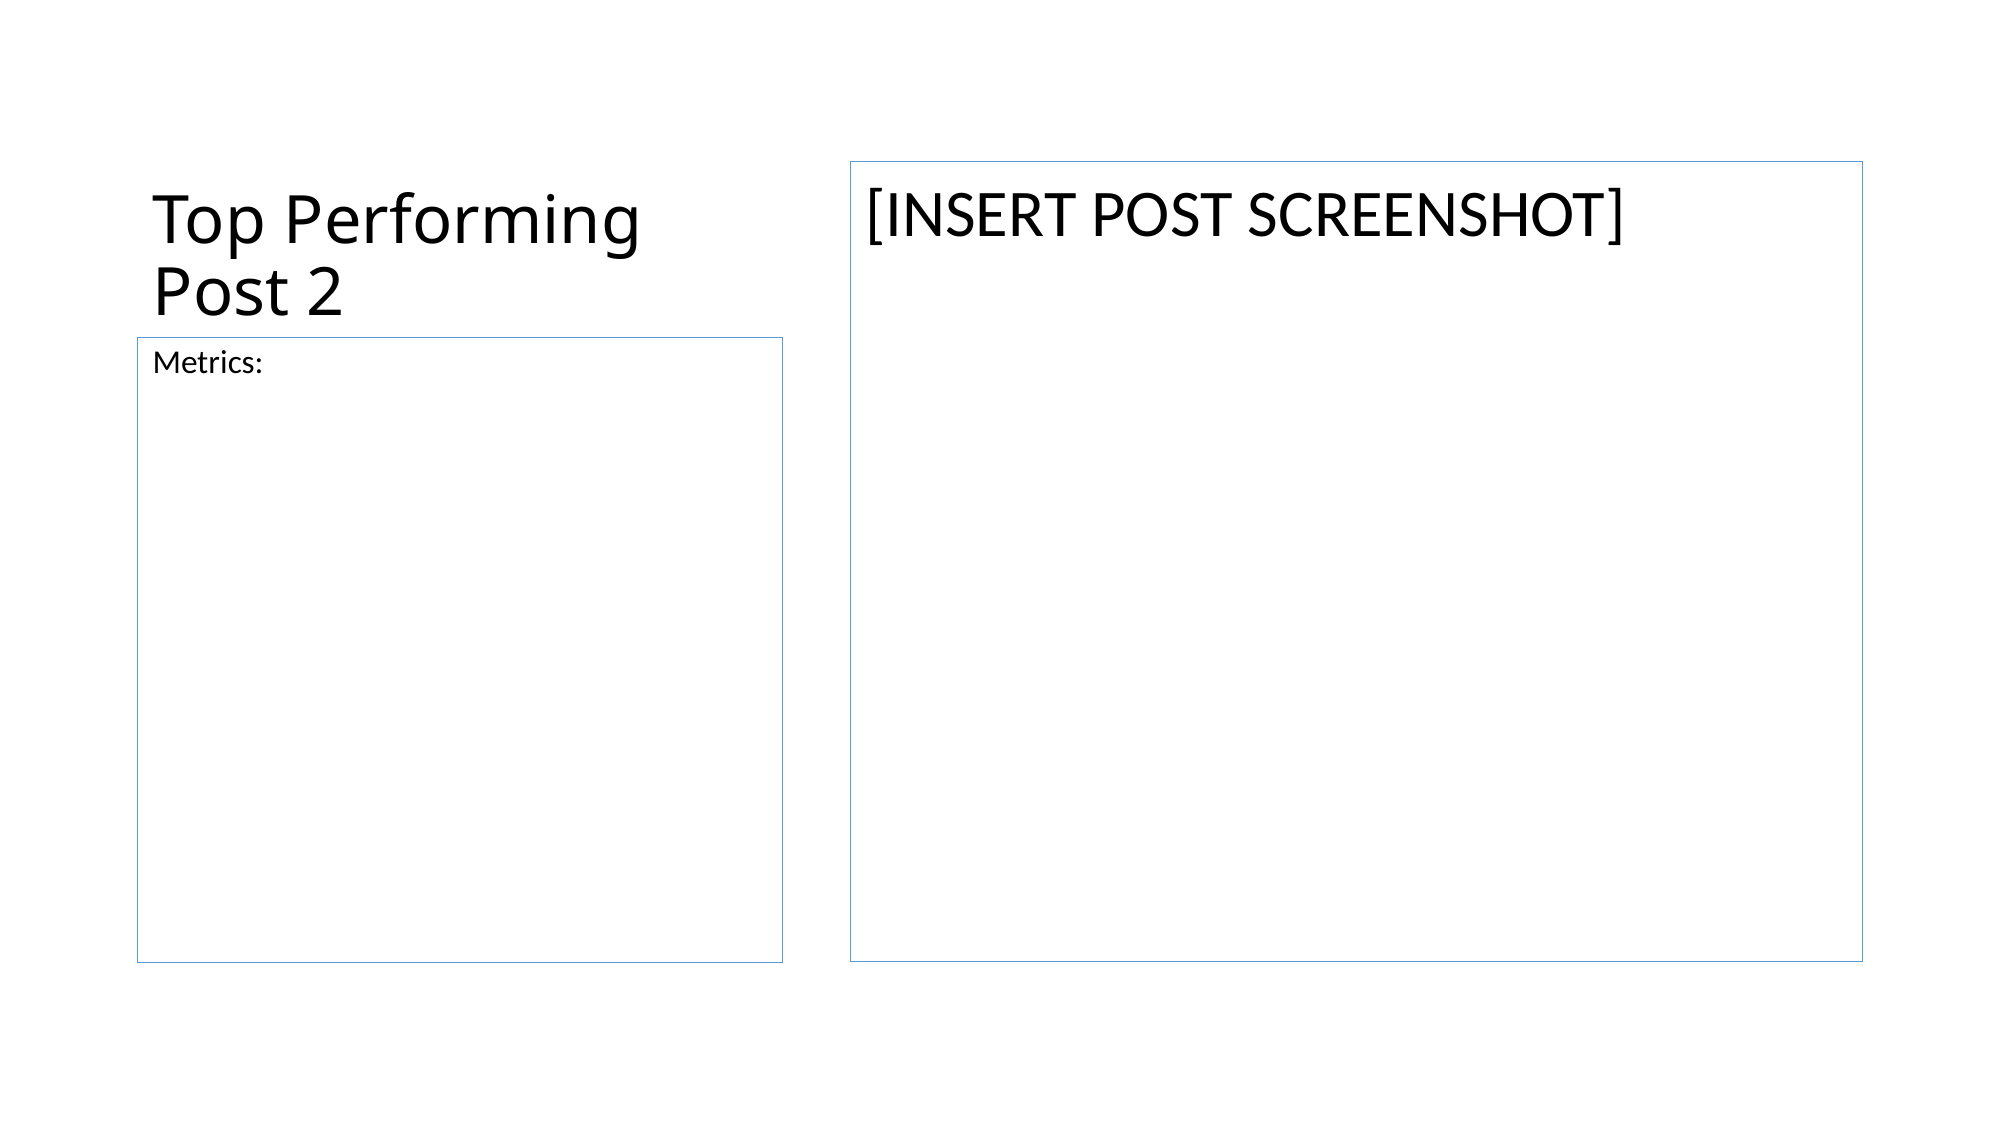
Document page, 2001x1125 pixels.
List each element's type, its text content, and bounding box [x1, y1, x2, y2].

list Metrics: [137, 337, 783, 963]
list [INSERT POST SCREENSHOT] [850, 161, 1863, 962]
title Top Performing Post 2 [137, 75, 783, 337]
